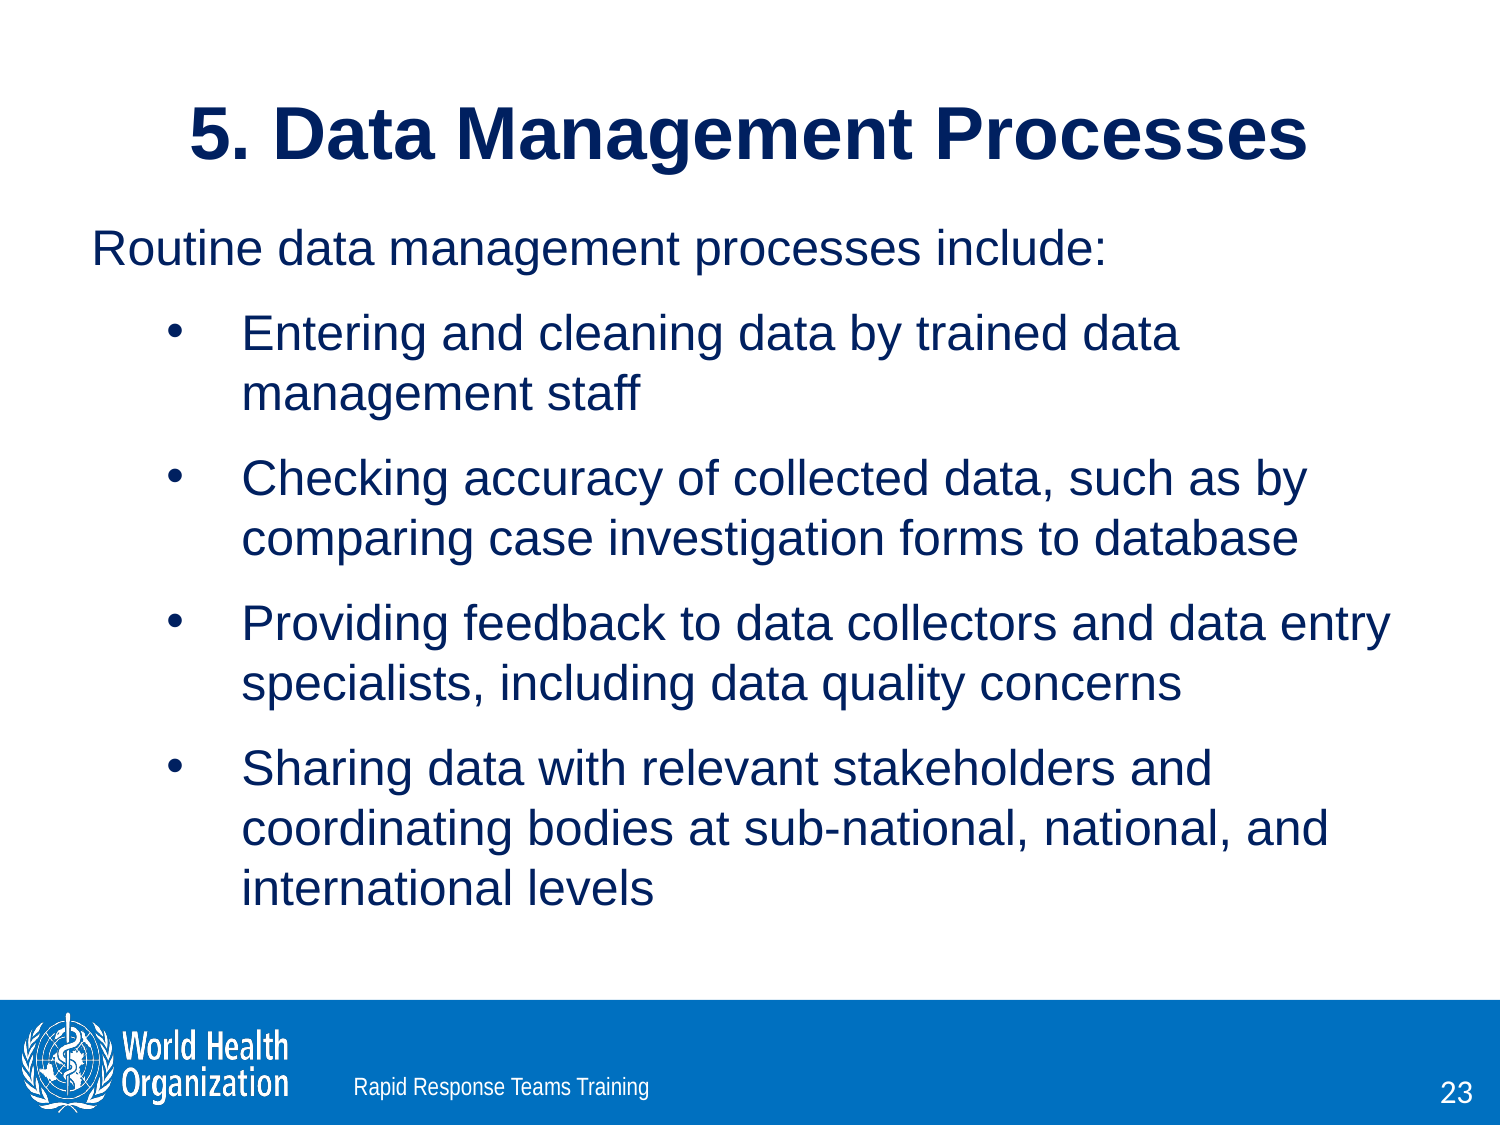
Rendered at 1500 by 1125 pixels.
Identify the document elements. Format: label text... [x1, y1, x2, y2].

text_box Routine data management processes include: Entering and cleaning data by trained data management staff Checking accuracy of collected data, such as by comparing case investigation forms to database Providing feedback to data collectors and data entry specialists, including data quality concerns Sharing data with relevant stakeholders and coordinating bodies at sub-national, national, and international levels [76, 207, 1427, 976]
picture [21, 1012, 288, 1113]
title 5. Data Management Processes [75, 56, 1425, 220]
